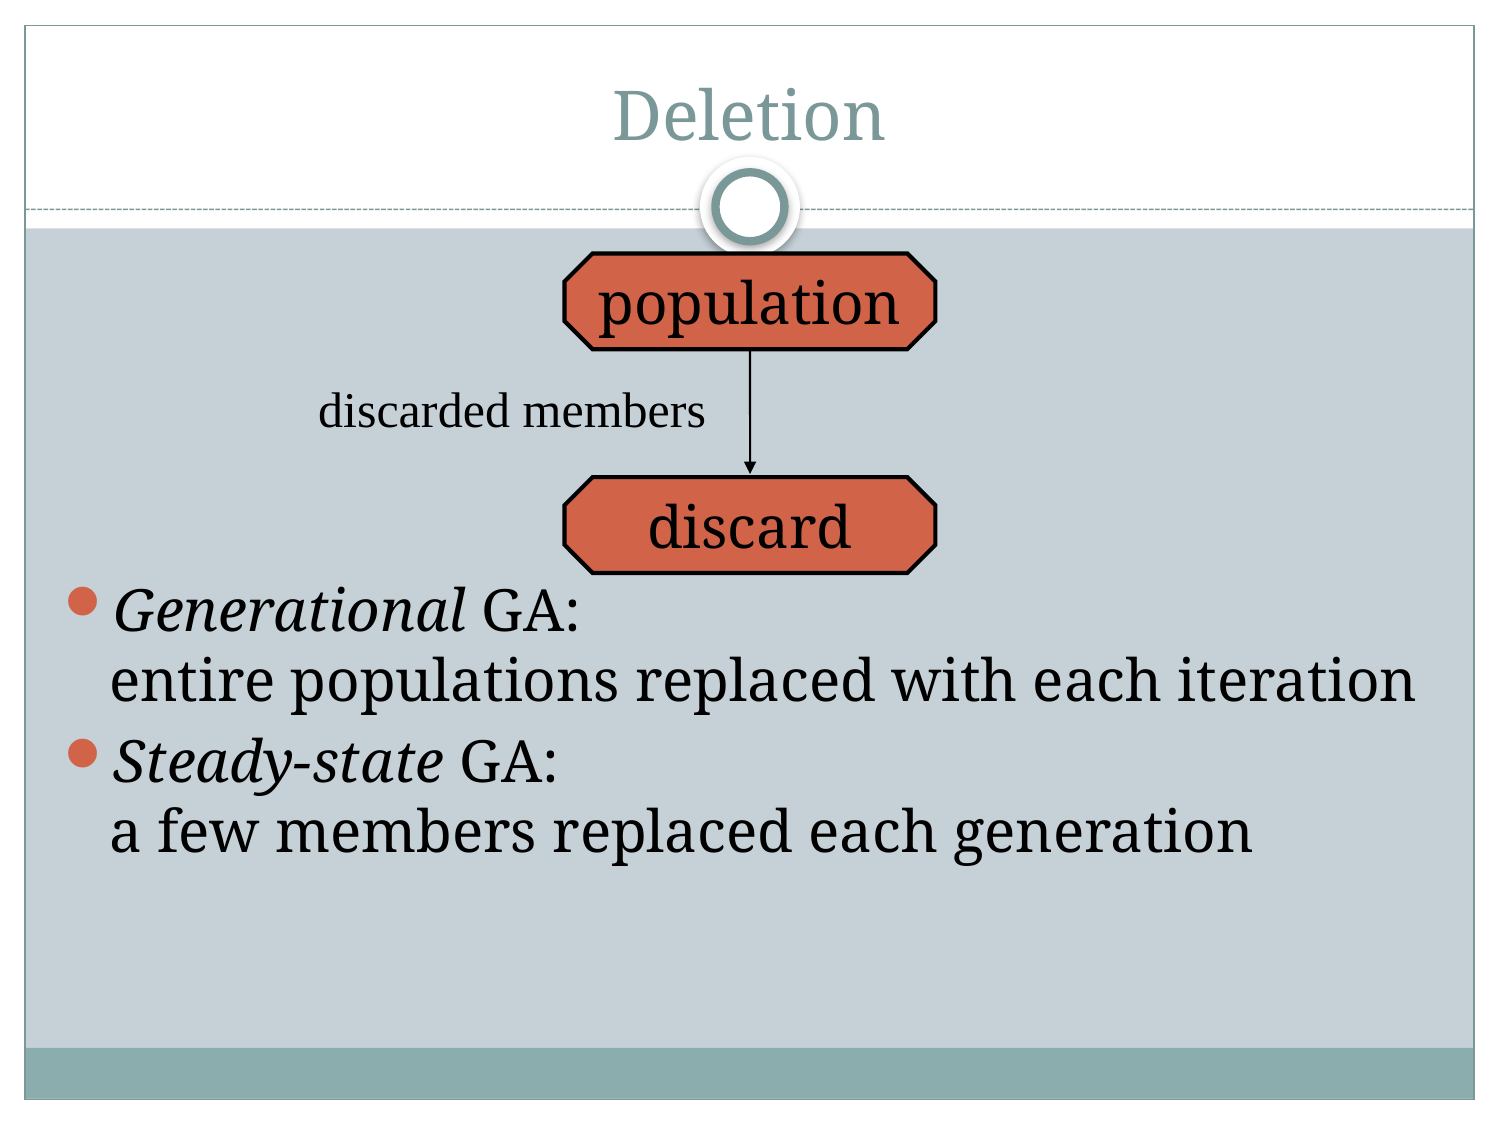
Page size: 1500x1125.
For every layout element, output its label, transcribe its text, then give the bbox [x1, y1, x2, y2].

text_box discarded members [303, 370, 722, 445]
text_box discard [564, 477, 936, 573]
title Deletion [49, 37, 1450, 162]
text_box population [564, 253, 936, 350]
text_box [743, 351, 757, 474]
list Generational GA: entire populations replaced with each iteration Steady-state GA: a few members replaced each generation [49, 249, 1450, 1005]
